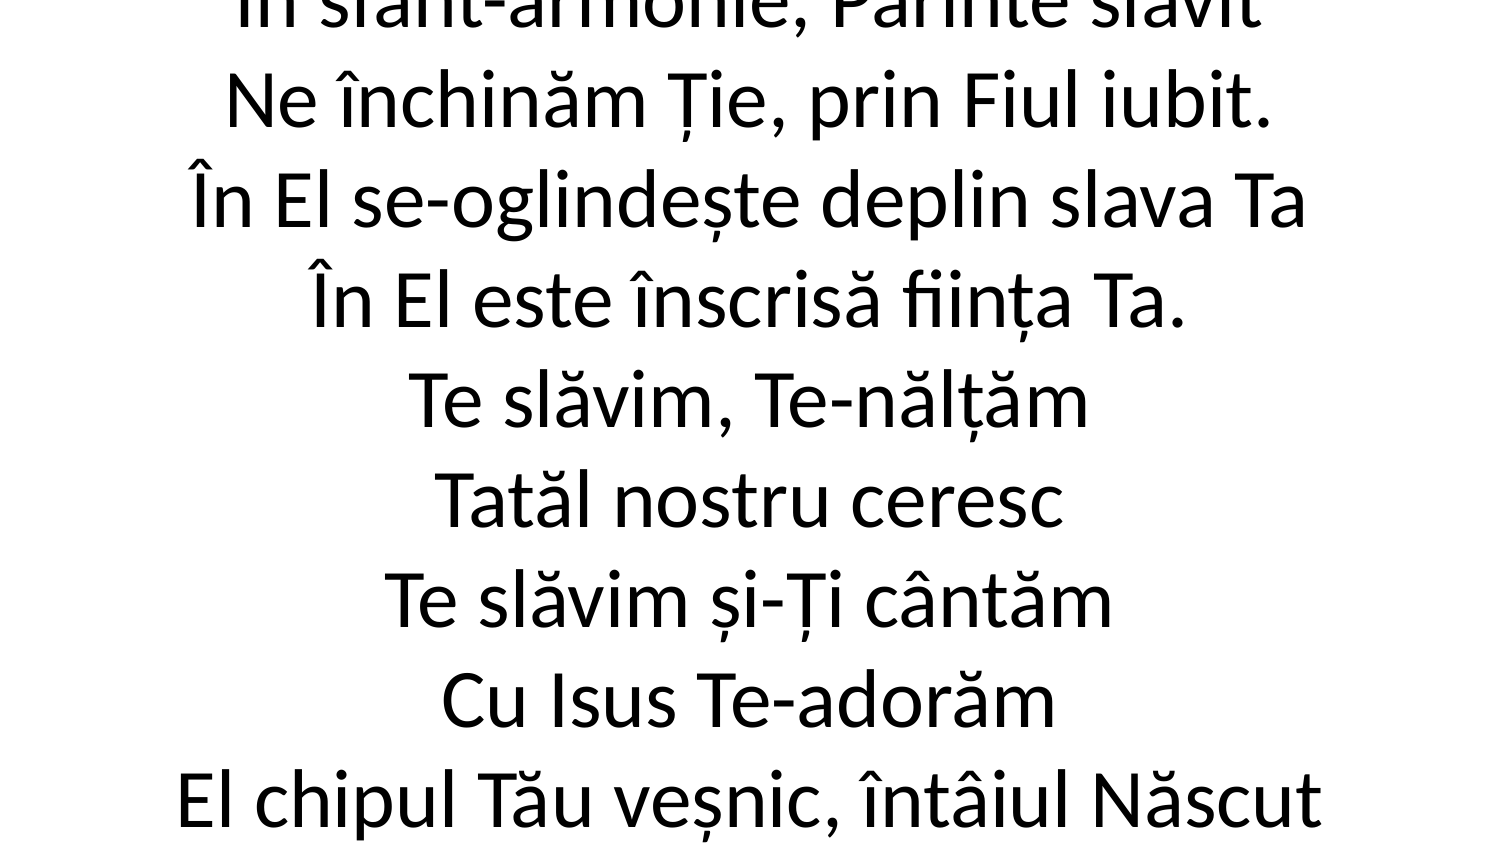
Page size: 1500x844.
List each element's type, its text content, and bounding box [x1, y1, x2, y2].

text_box În sfânt-armonie, Părinte slăvit Ne închinăm Ție, prin Fiul iubit. În El se-oglindește deplin slava Ta În El este înscrisă ființa Ta. Te slăvim, Te-nălțăm Tatăl nostru ceresc Te slăvim și-Ți cântăm Cu Isus Te-adorăm El chipul Tău veșnic, întâiul Născut Prin jertfa-I deplină Te-a descoperit. [132, 0, 1368, 844]
